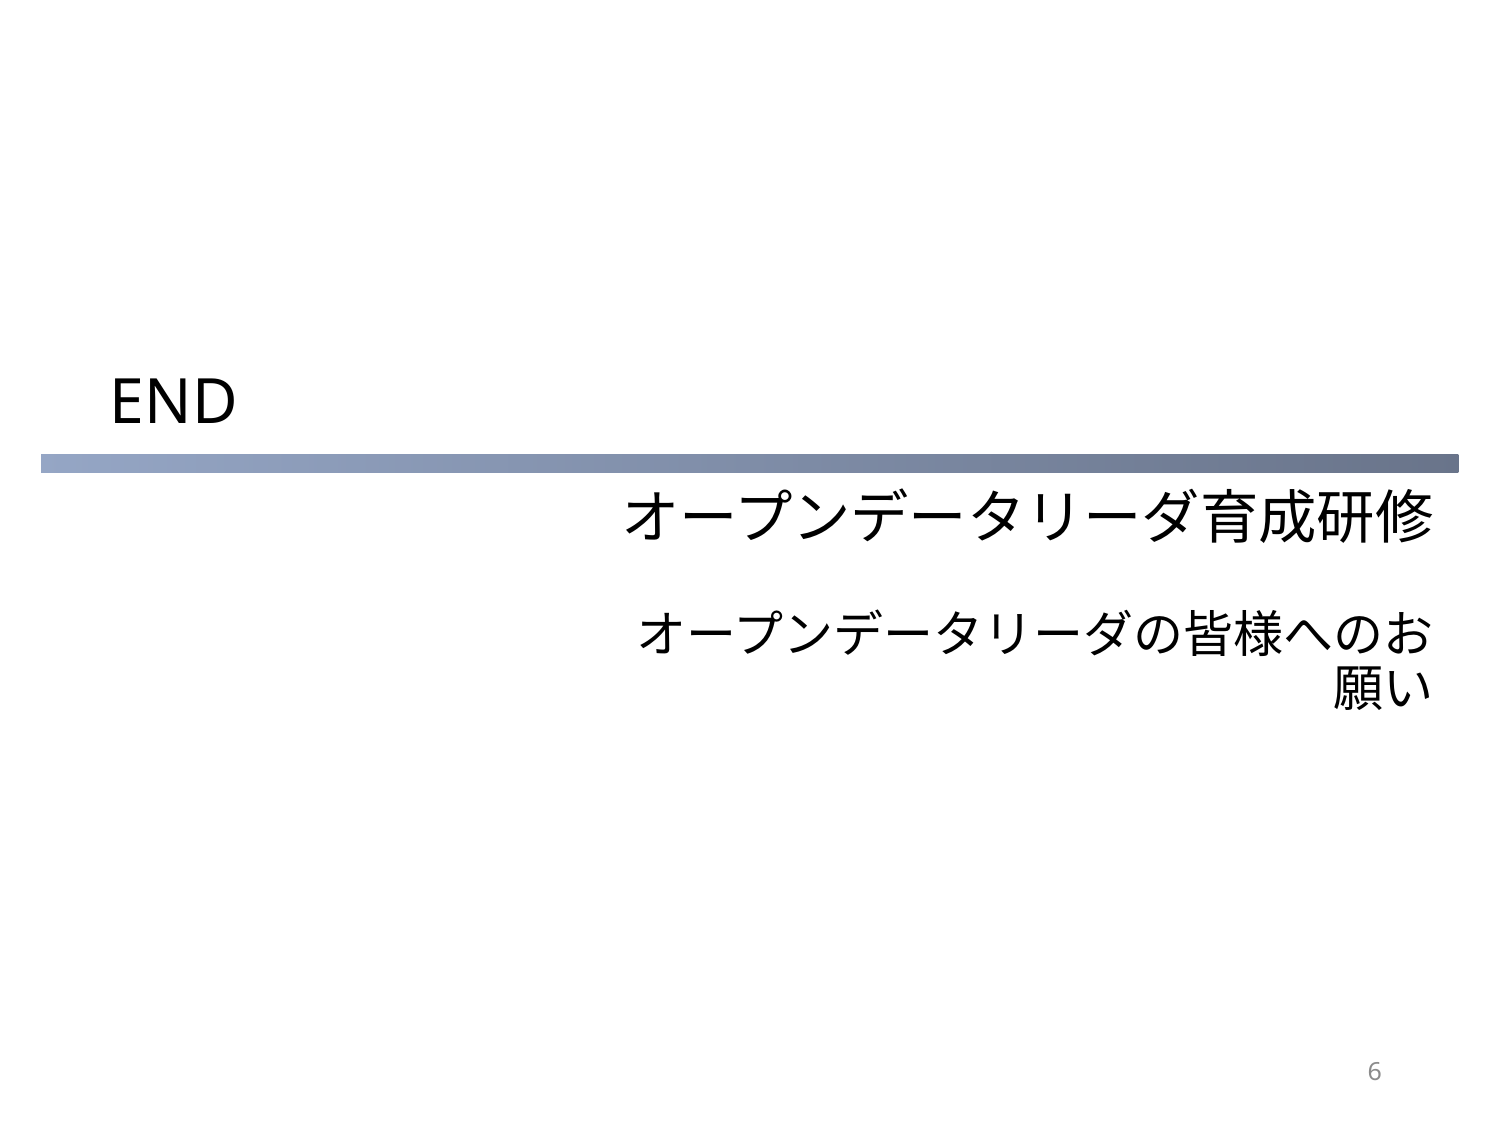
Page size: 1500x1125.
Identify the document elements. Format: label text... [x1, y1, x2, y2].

text_box [40, 454, 1460, 474]
text_box END [94, 353, 253, 443]
text_box オープンデータリーダ育成研修 [573, 480, 1448, 570]
text_box オープンデータリーダの皆様へのお願い [573, 601, 1448, 940]
slide_number 6 [1059, 1042, 1397, 1103]
